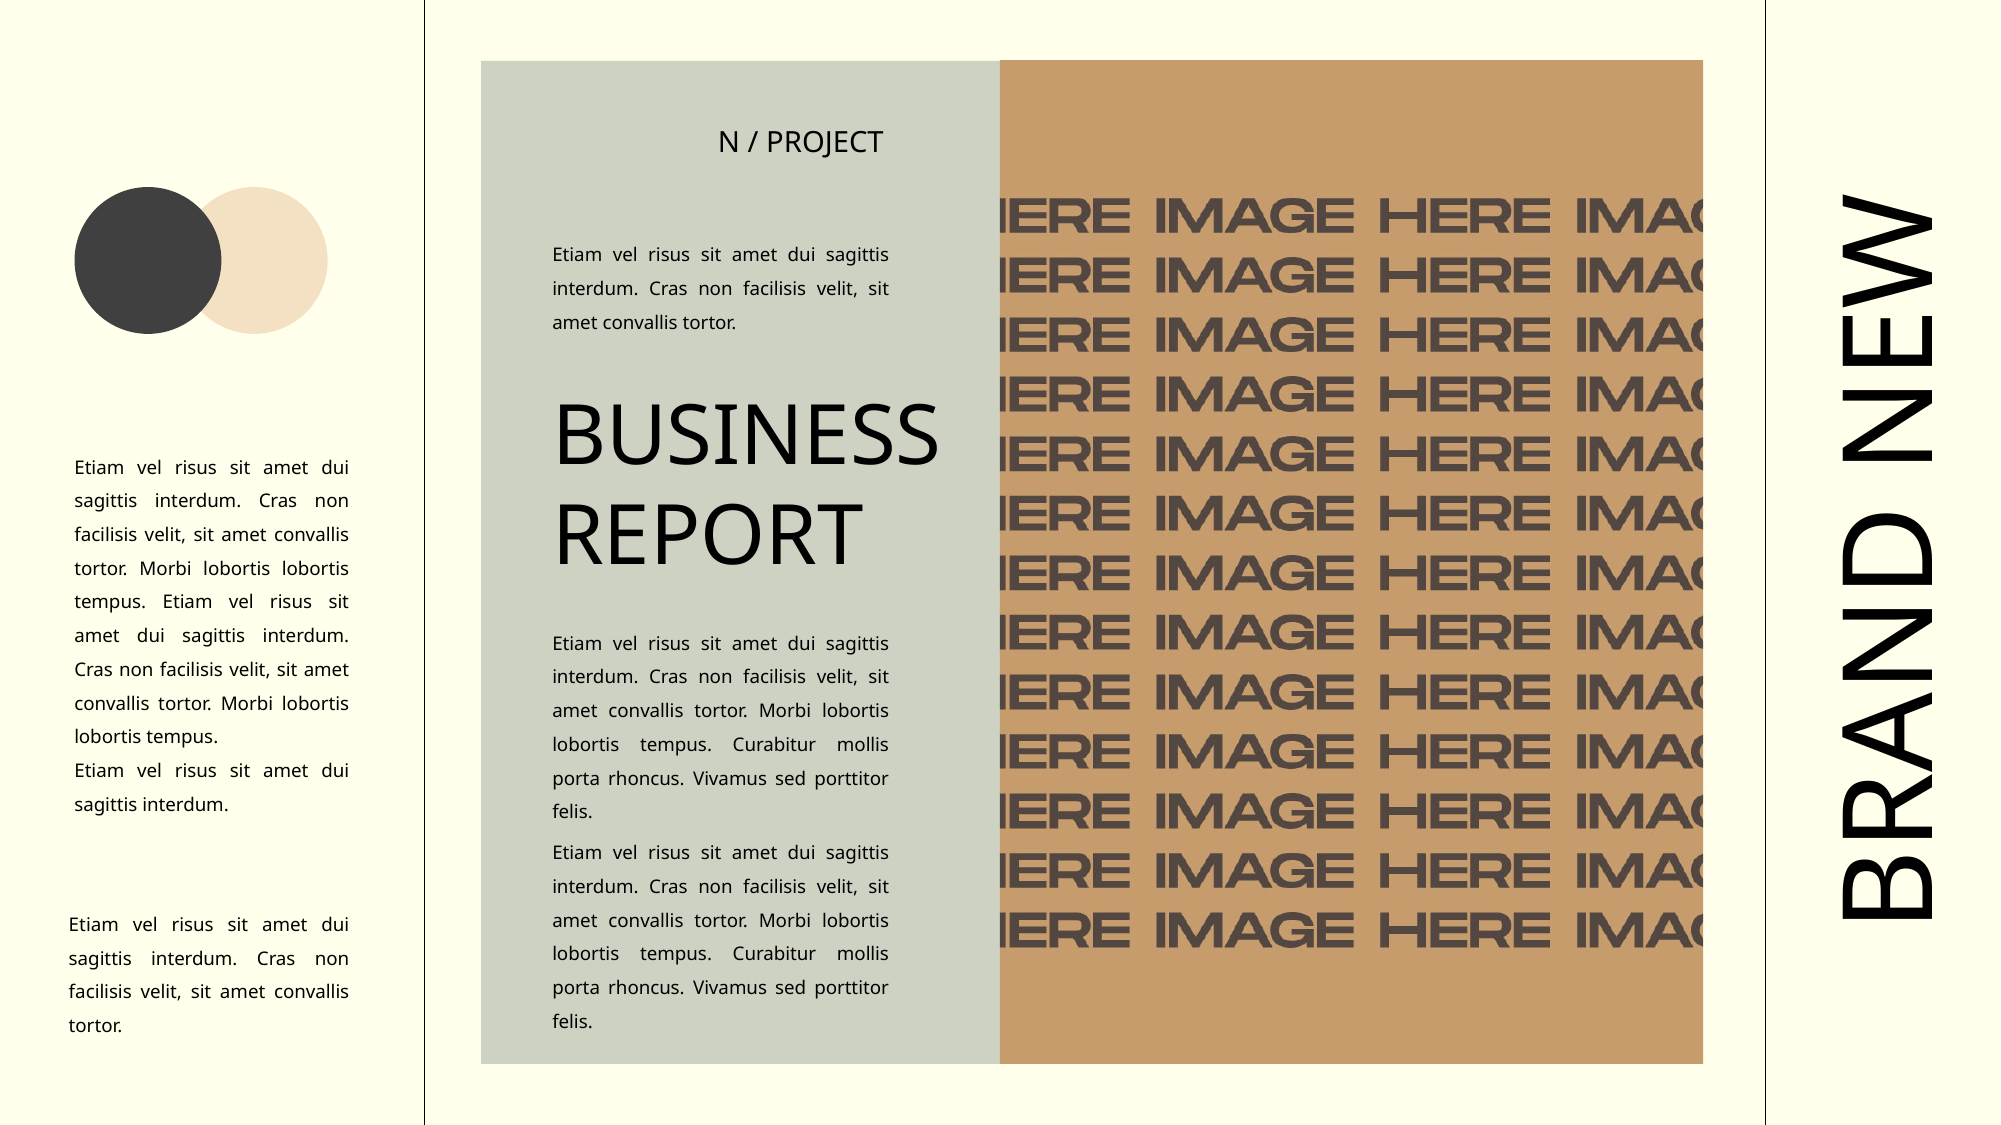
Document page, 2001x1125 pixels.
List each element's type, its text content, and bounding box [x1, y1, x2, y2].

text_box BUSINESS REPORT [537, 373, 999, 589]
text_box Etiam vel risus sit amet dui sagittis interdum. Cras non facilisis velit, sit amet convallis tortor. [53, 894, 364, 1044]
text_box Etiam vel risus sit amet dui sagittis interdum. Cras non facilisis velit, sit amet convallis tortor. Morbi lobortis lobortis tempus. Curabitur mollis porta rhoncus. Vivamus sed porttitor felis. [537, 612, 904, 822]
text_box [480, 60, 1001, 1065]
picture [999, 60, 1704, 1064]
text_box Etiam vel risus sit amet dui sagittis interdum. Cras non facilisis velit, sit amet convallis tortor. [537, 224, 904, 341]
text_box BRAND NEW [1800, 0, 1965, 1125]
text_box Etiam vel risus sit amet dui sagittis interdum. Cras non facilisis velit, sit amet convallis tortor. Morbi lobortis lobortis tempus. Etiam vel risus sit amet dui sagittis interdum. Cras non facilisis velit, sit amet convallis tortor. Morbi lobortis lobortis tempus. Etiam vel risus sit amet dui sagittis interdum. [59, 436, 364, 823]
text_box N / PROJECT [698, 116, 904, 166]
text_box Etiam vel risus sit amet dui sagittis interdum. Cras non facilisis velit, sit amet convallis tortor. Morbi lobortis lobortis tempus. Curabitur mollis porta rhoncus. Vivamus sed porttitor felis. [537, 822, 904, 1040]
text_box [74, 186, 328, 334]
